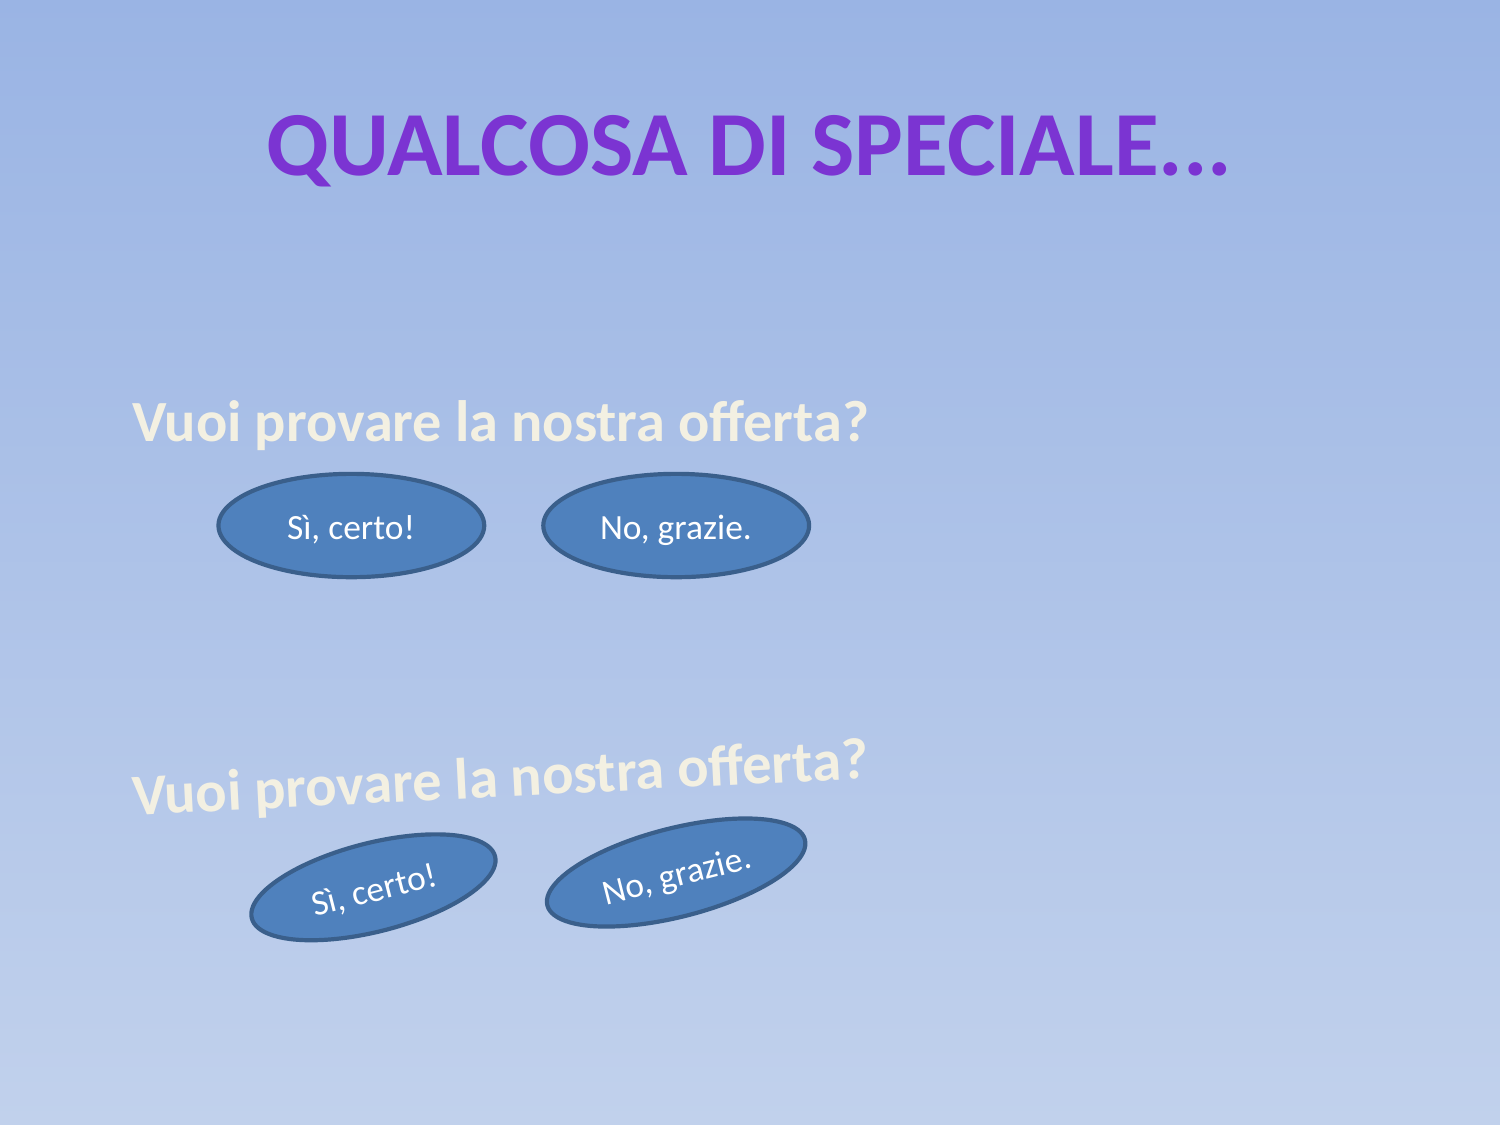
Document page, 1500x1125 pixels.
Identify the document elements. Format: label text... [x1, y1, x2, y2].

text_box No, grazie. [544, 816, 808, 929]
text_box Vuoi provare la nostra offerta? [117, 375, 900, 461]
text_box Vuoi provare la nostra offerta? [115, 710, 902, 836]
text_box No, grazie. [541, 471, 812, 580]
title Qualcosa di speciale... [75, 45, 1425, 233]
text_box Sì, certo! [249, 832, 498, 943]
text_box Sì, certo! [216, 471, 487, 580]
